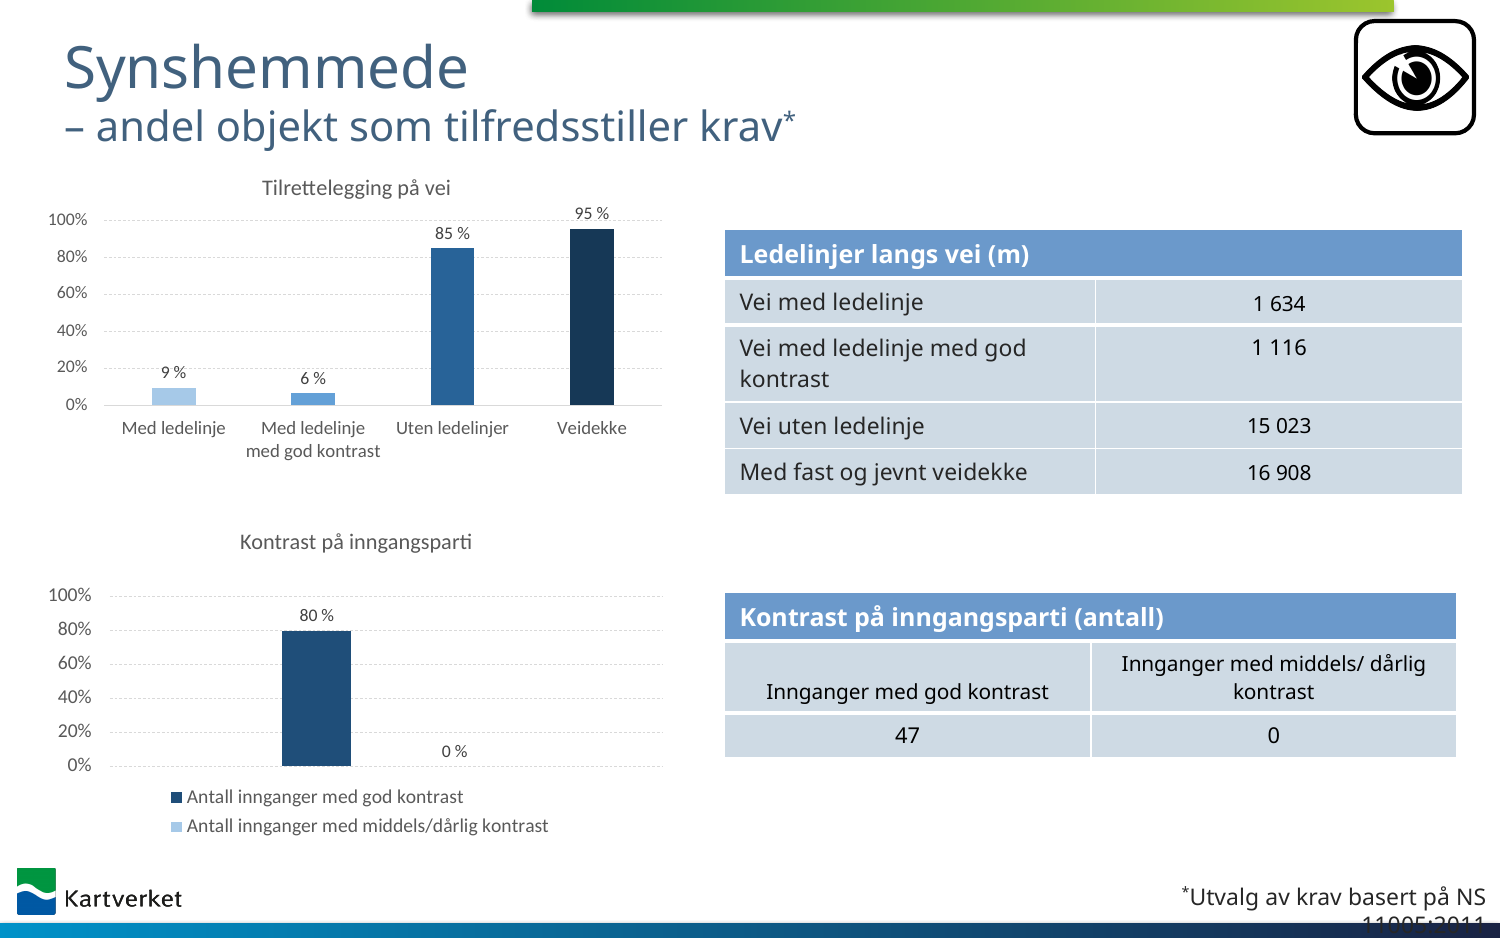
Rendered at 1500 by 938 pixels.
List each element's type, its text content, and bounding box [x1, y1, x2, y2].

table_cell 16 908 [1096, 449, 1462, 494]
table_cell Innganger med middels/ dårlig kontrast [1092, 643, 1456, 711]
picture [41, 520, 673, 846]
text_box *Utvalg av krav basert på NS 11005:2011 [1068, 873, 1500, 938]
picture [41, 166, 673, 492]
table_cell Vei med ledelinje [725, 280, 1095, 323]
table_cell 0 [1092, 715, 1456, 757]
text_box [1355, 20, 1475, 134]
table_cell 47 [725, 715, 1090, 757]
table_cell 15 023 [1096, 403, 1462, 448]
table_header Kontrast på inngangsparti (antall) [725, 593, 1456, 639]
table_cell 1 634 [1096, 280, 1462, 323]
table_cell 1 116 [1096, 327, 1462, 401]
table_cell Innganger med god kontrast [725, 643, 1090, 711]
table_header Ledelinjer langs vei (m) [725, 230, 1462, 276]
table_cell Vei med ledelinje med god kontrast [725, 327, 1095, 401]
text_box Synshemmede – andel objekt som tilfredsstiller krav* [49, 24, 1431, 158]
table_cell Med fast og jevnt veidekke [725, 449, 1095, 494]
table_cell Vei uten ledelinje [725, 403, 1095, 448]
